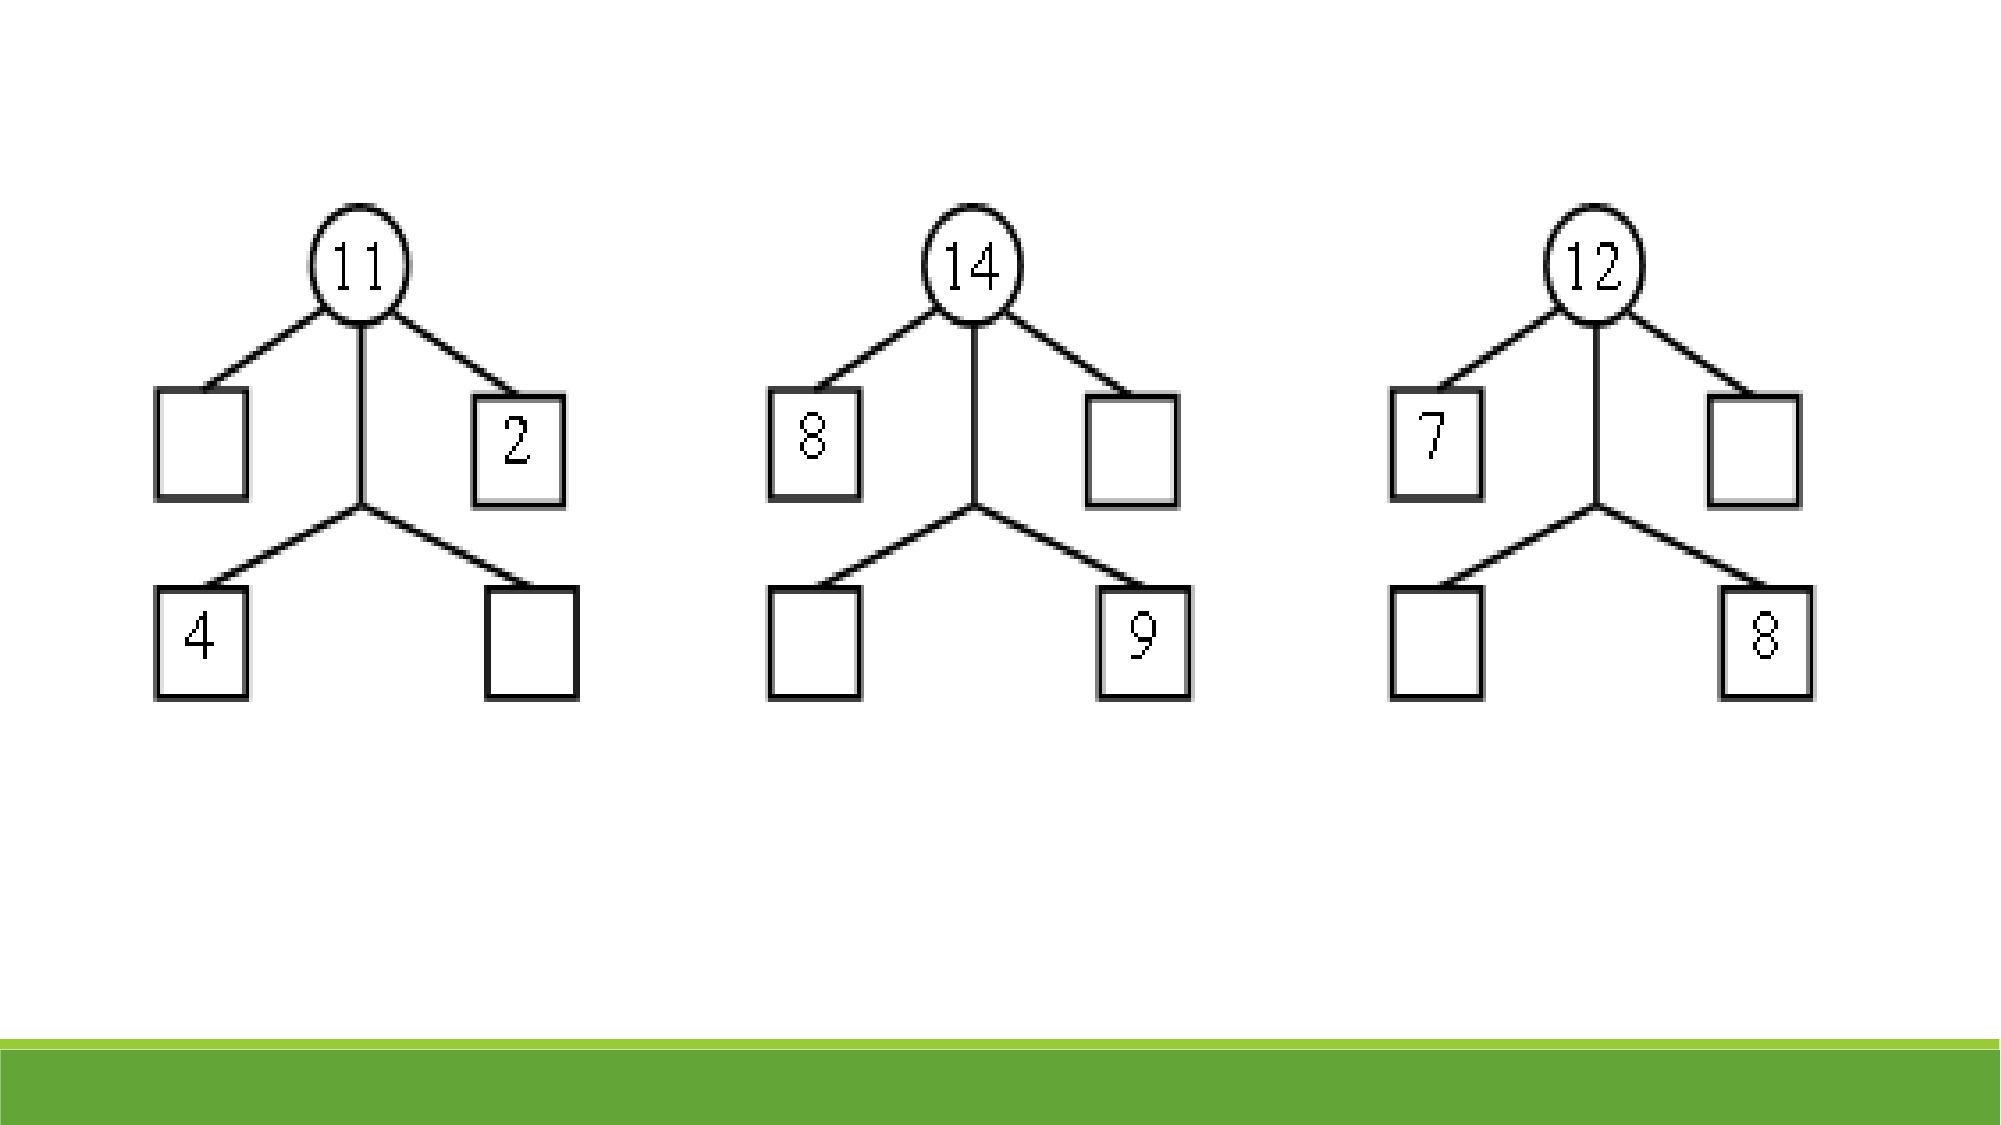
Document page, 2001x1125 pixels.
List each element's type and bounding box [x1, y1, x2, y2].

picture [72, 156, 1885, 755]
